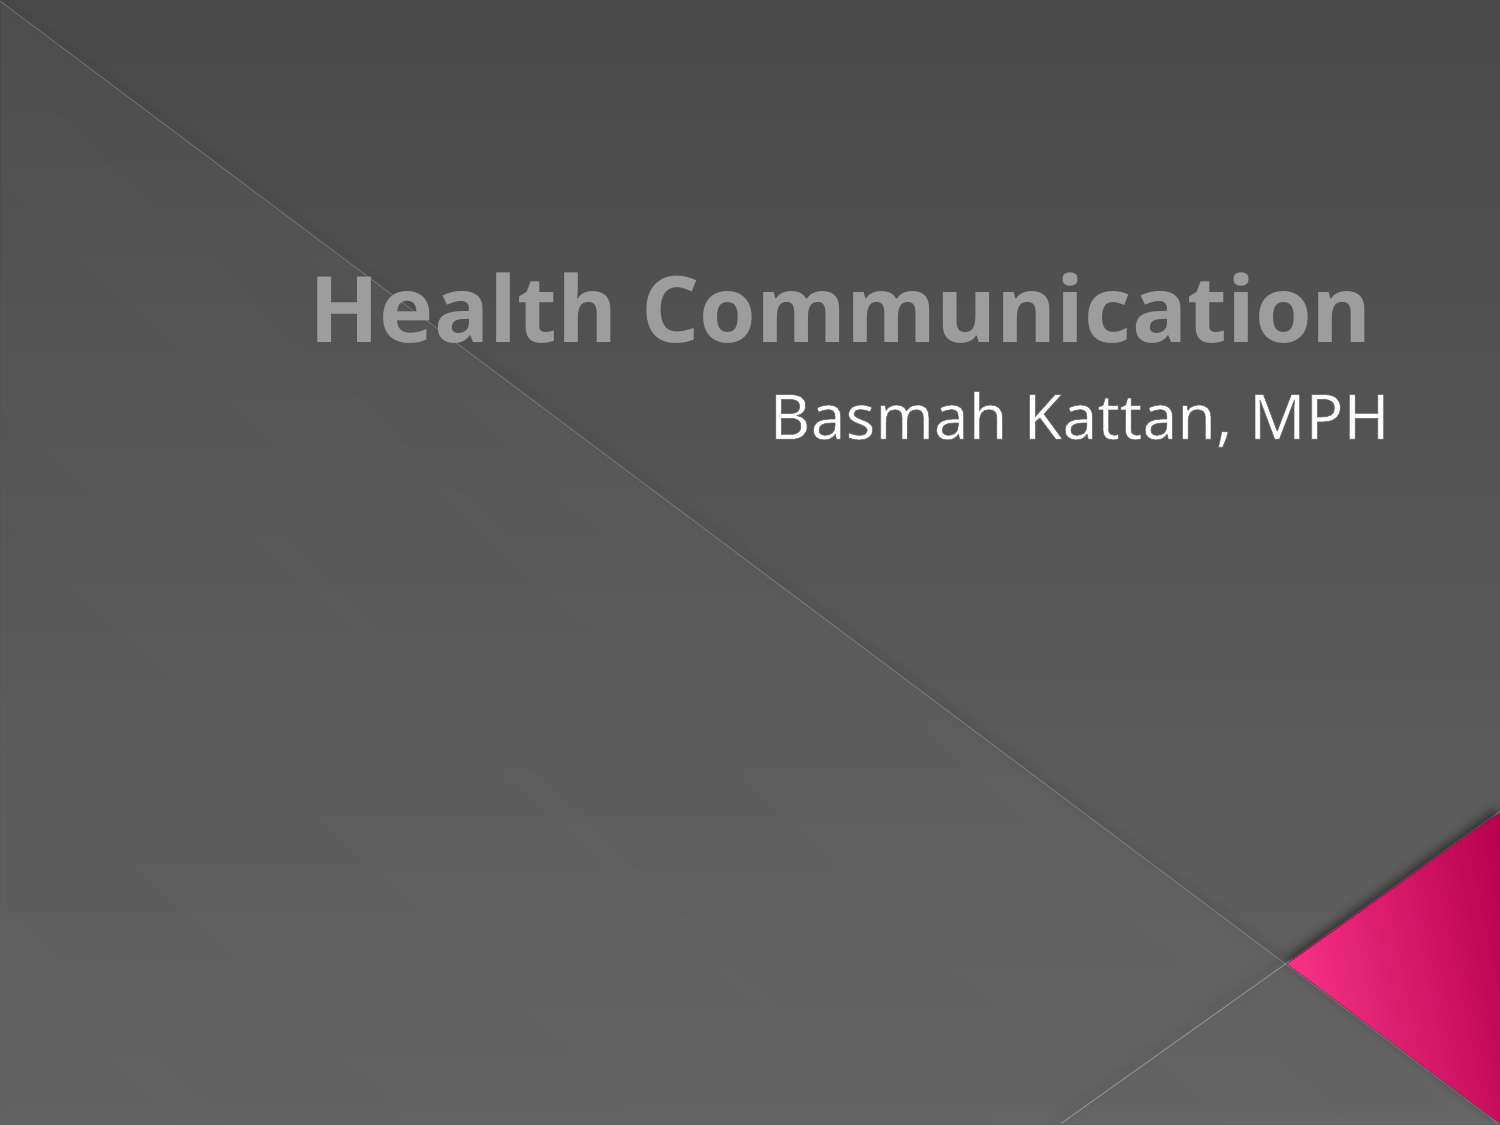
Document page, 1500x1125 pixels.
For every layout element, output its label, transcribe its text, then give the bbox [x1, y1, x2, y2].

title Health Communication [88, 127, 1412, 369]
subtitle Basmah Kattan, MPH [88, 369, 1412, 657]
